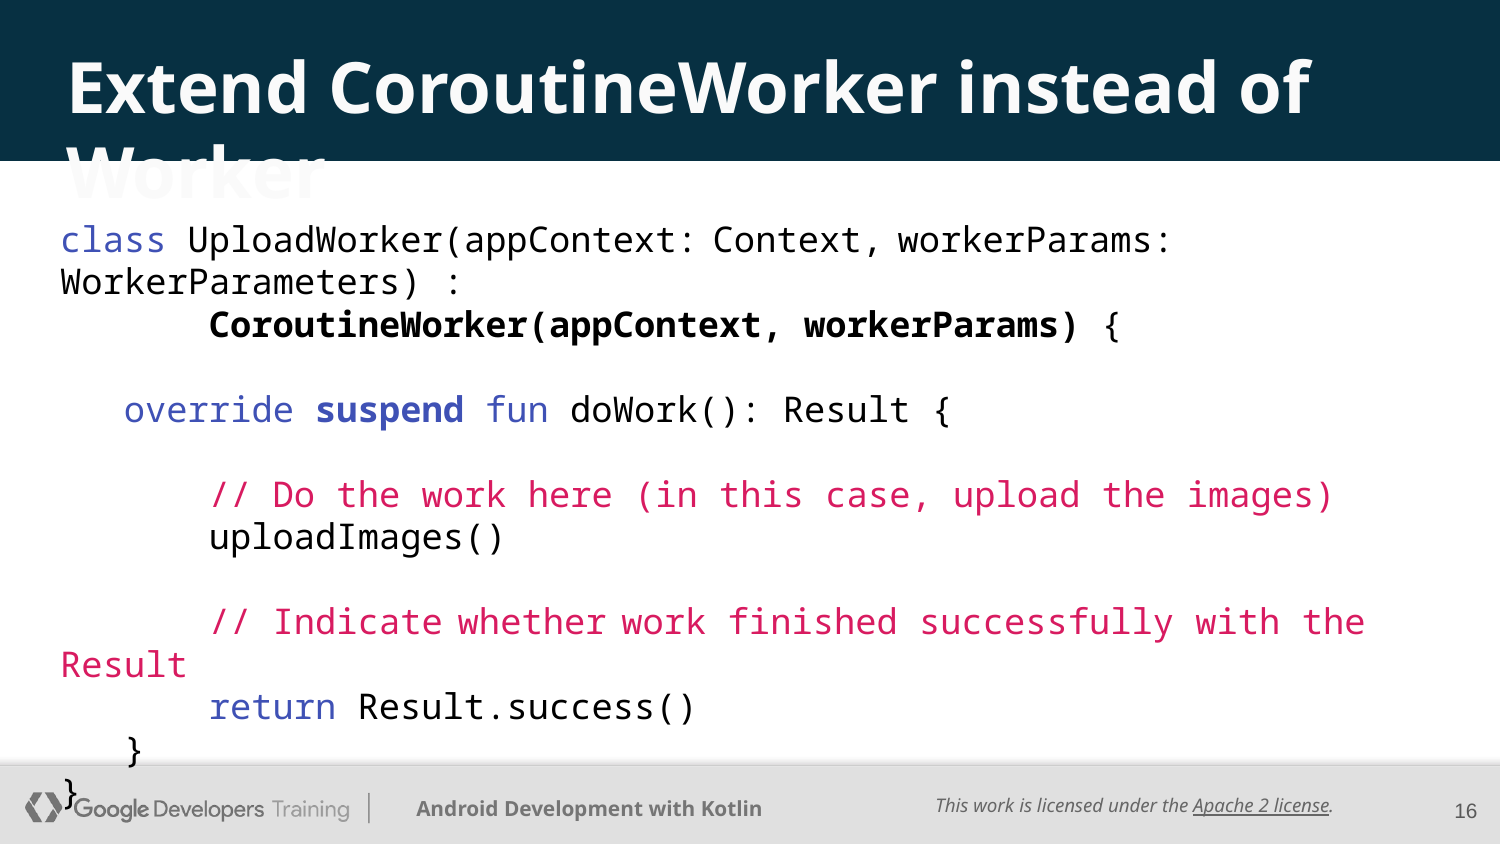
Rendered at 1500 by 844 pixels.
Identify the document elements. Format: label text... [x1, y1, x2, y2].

slide_number ‹#› [1402, 777, 1493, 842]
list class UploadWorker(appContext: Context, workerParams: WorkerParameters) : CoroutineWorker(appContext, workerParams) { override suspend fun doWork(): Result { // Do the work here (in this case, upload the images) uploadImages() // Indicate whether work finished successfully with the Result return Result.success() } } [45, 201, 1487, 726]
title Extend CoroutineWorker instead of Worker [51, 28, 1449, 122]
picture [0, 161, 1500, 844]
